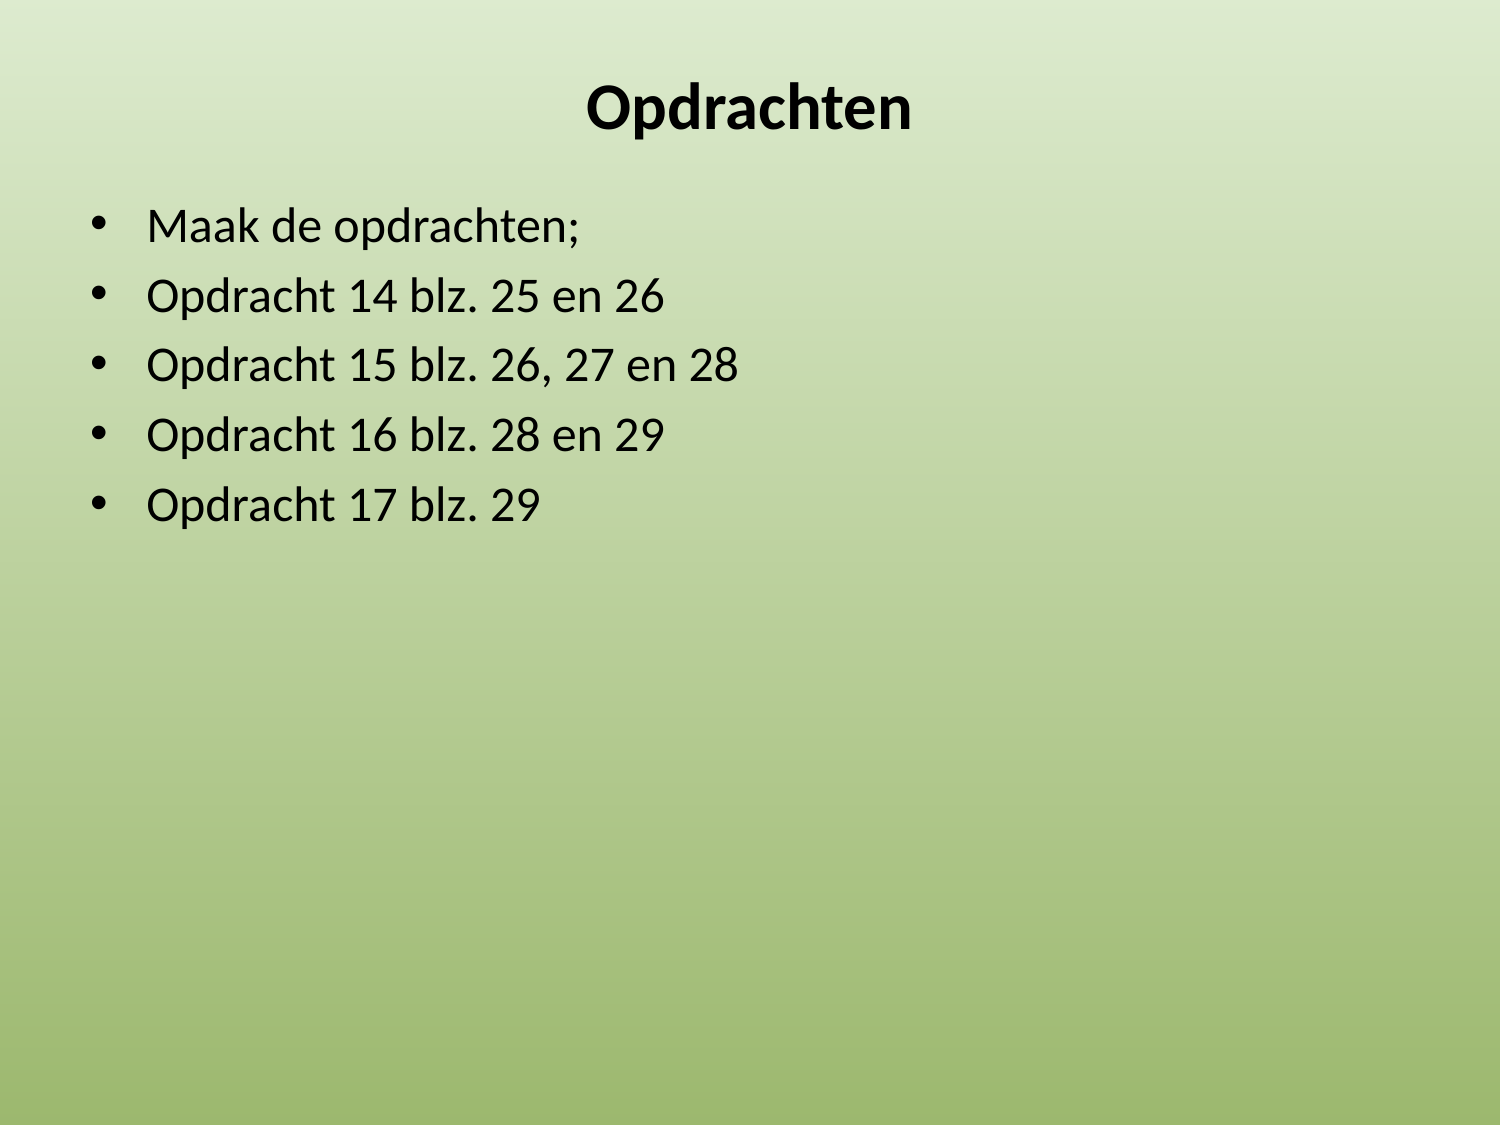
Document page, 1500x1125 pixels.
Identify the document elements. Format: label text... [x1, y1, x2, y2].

list Maak de opdrachten; Opdracht 14 blz. 25 en 26 Opdracht 15 blz. 26, 27 en 28 Opdracht 16 blz. 28 en 29 Opdracht 17 blz. 29 [75, 184, 1425, 1005]
title Opdrachten [75, 45, 1425, 161]
